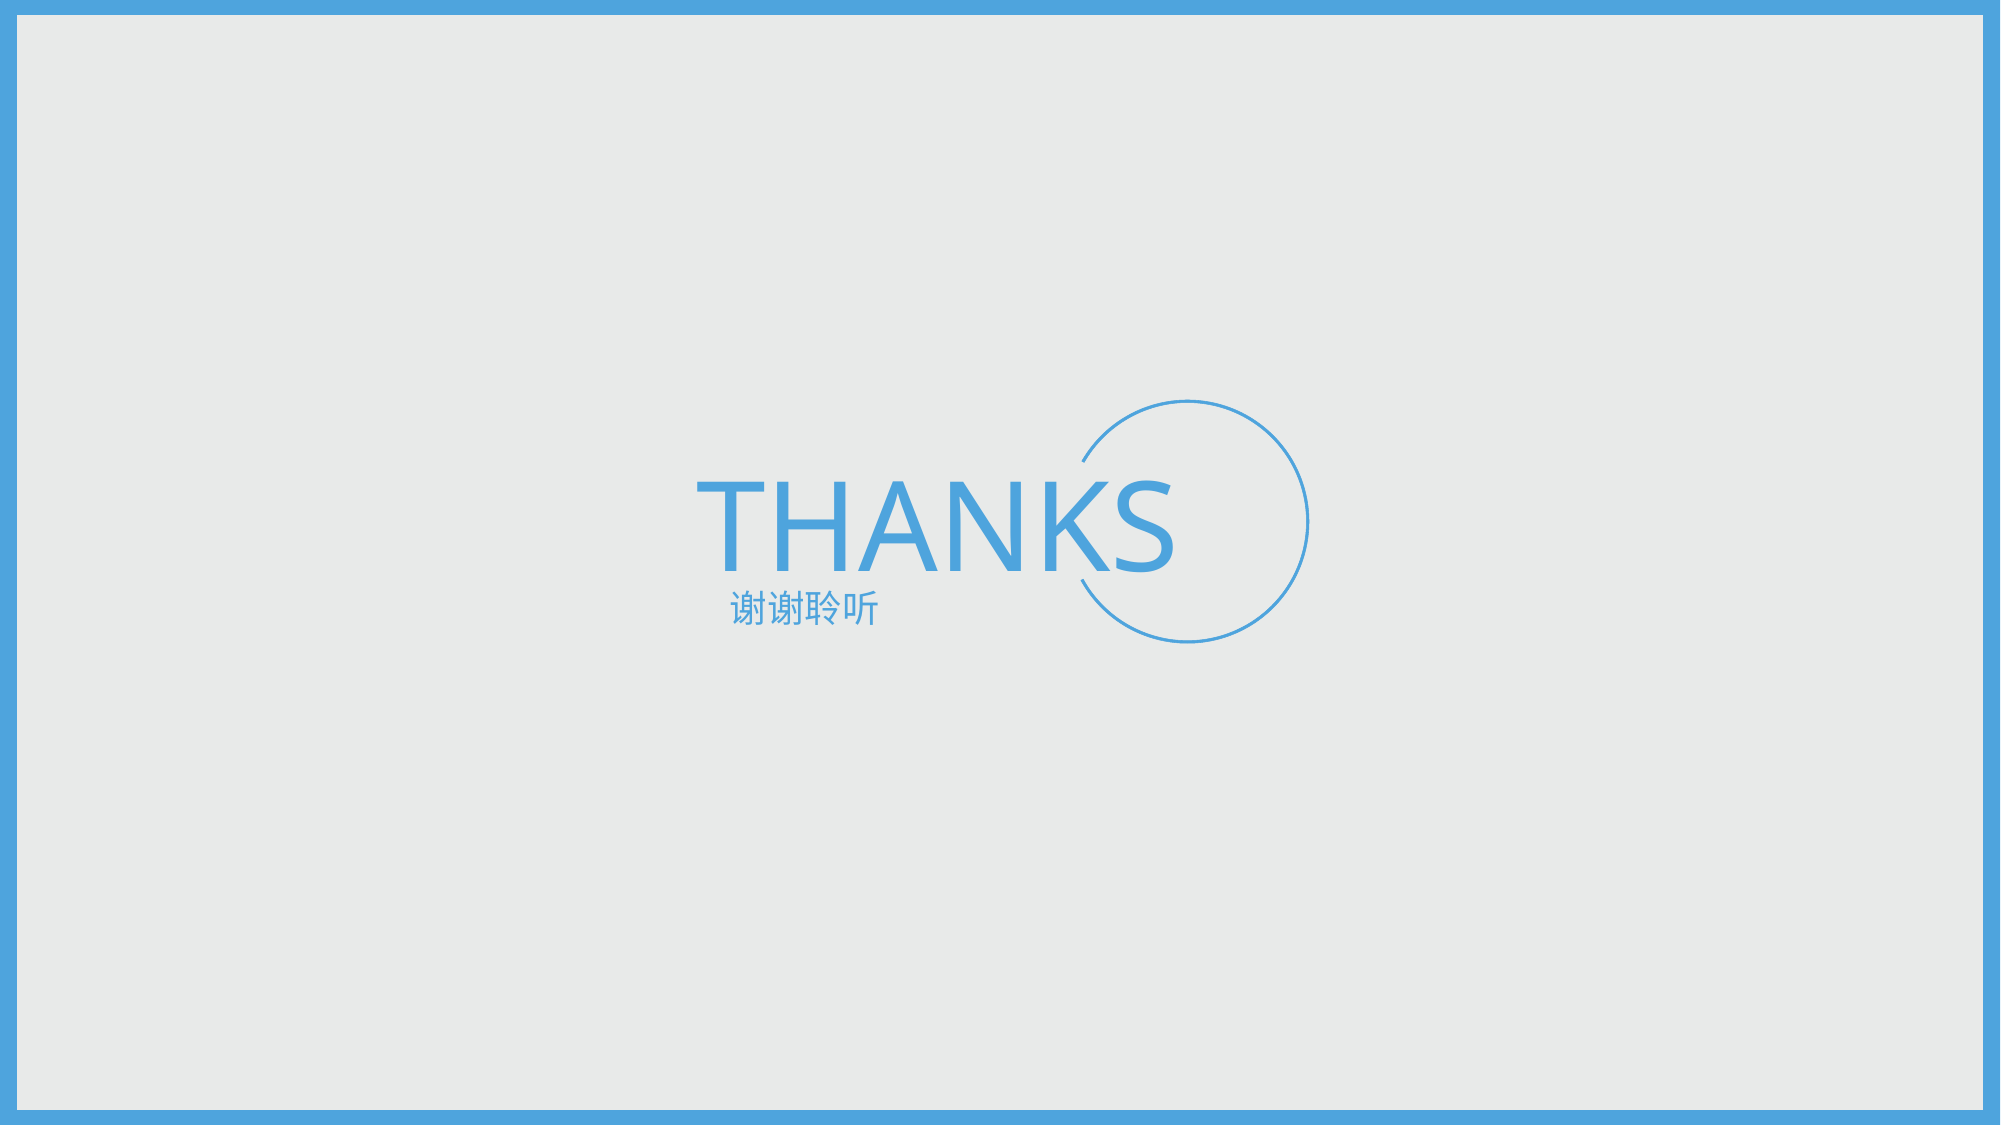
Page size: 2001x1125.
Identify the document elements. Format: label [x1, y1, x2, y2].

text_box [690, 399, 1309, 644]
